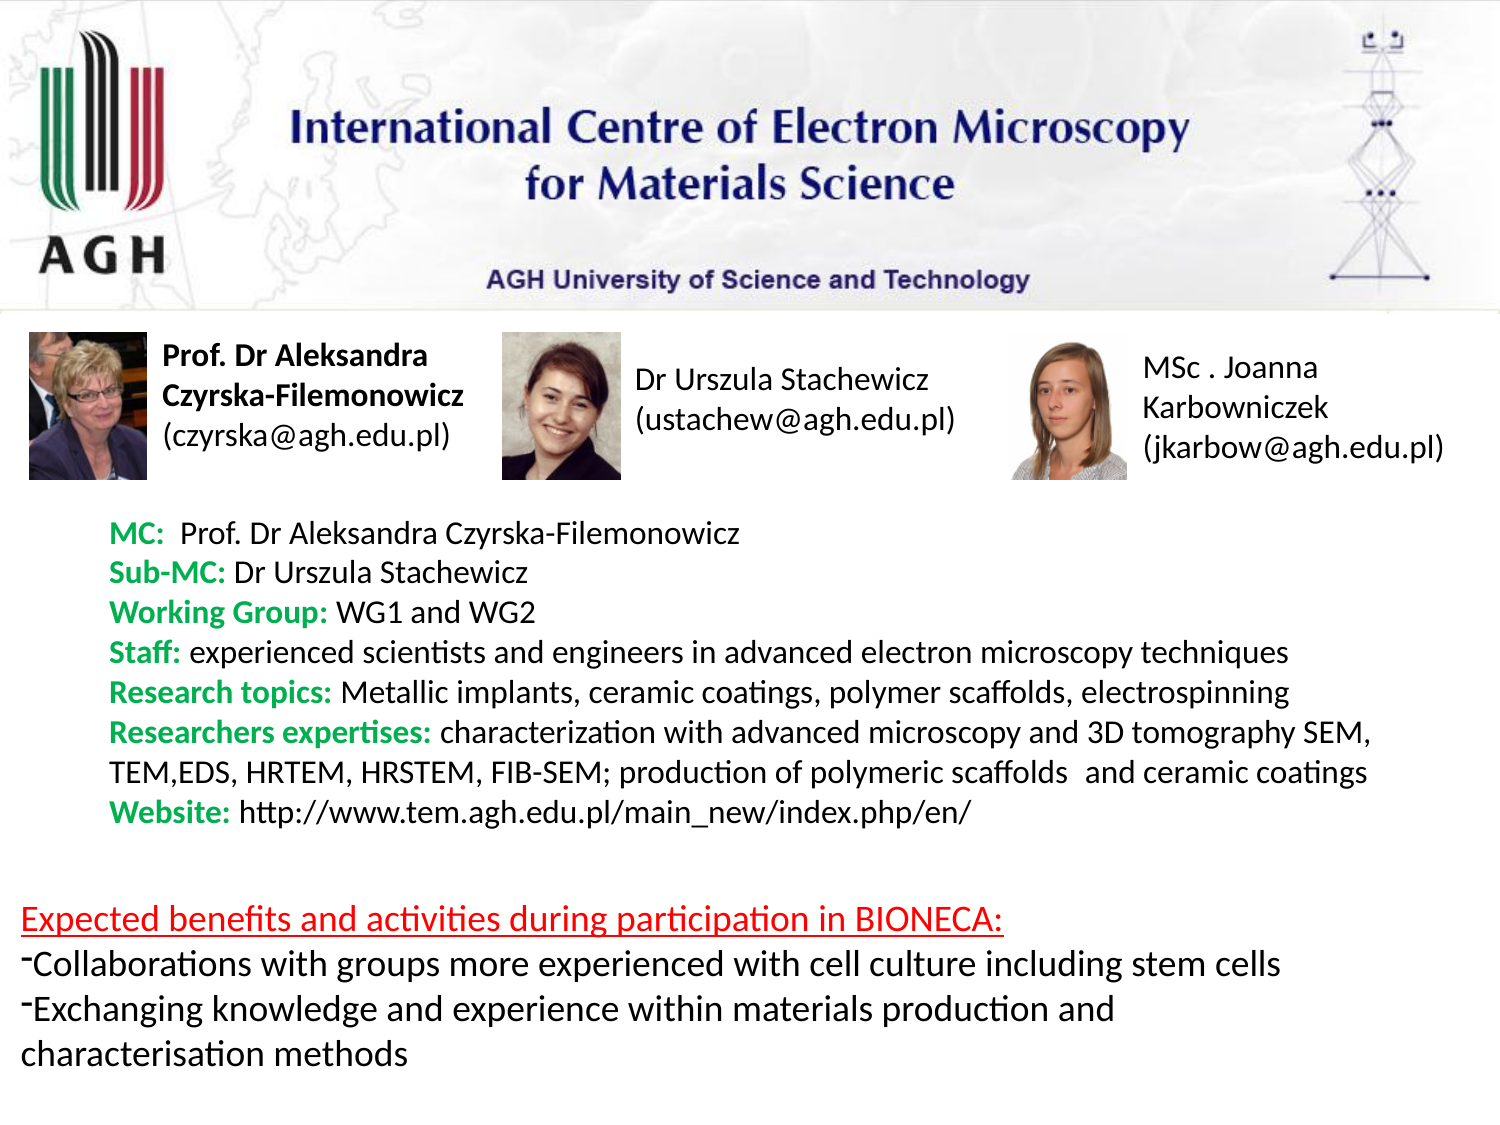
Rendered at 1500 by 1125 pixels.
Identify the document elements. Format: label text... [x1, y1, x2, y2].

picture [1009, 331, 1128, 480]
text_box MSc . Joanna Karbowniczek (jkarbow@agh.edu.pl) [1132, 338, 1495, 473]
text_box Dr Urszula Stachewicz (ustachew@agh.edu.pl) [626, 349, 987, 445]
text_box Prof. Dr Aleksandra Czyrska-Filemonowicz (czyrska@agh.edu.pl) [147, 326, 514, 461]
picture [502, 331, 621, 480]
picture [0, 0, 1500, 314]
text_box MC: Prof. Dr Aleksandra Czyrska-Filemonowicz Sub-MC: Dr Urszula Stachewicz Working Group: WG1 and WG2 Staff: experienced scientists and engineers in advanced electron microscopy techniques Research topics: Metallic implants, ceramic coatings, polymer scaffolds, electrospinning Researchers expertises: characterization with advanced microscopy and 3D tomography SEM, TEM,EDS, HRTEM, HRSTEM, FIB-SEM; production of polymeric scaffolds and ceramic coatings Website: http://www.tem.agh.edu.pl/main_new/index.php/en/ [94, 503, 1483, 878]
picture [29, 331, 147, 480]
text_box Expected benefits and activities during participation in BIONECA: Collaborations with groups more experienced with cell culture including stem cells Exchanging knowledge and experience within materials production and characterisation methods [5, 887, 1329, 1125]
